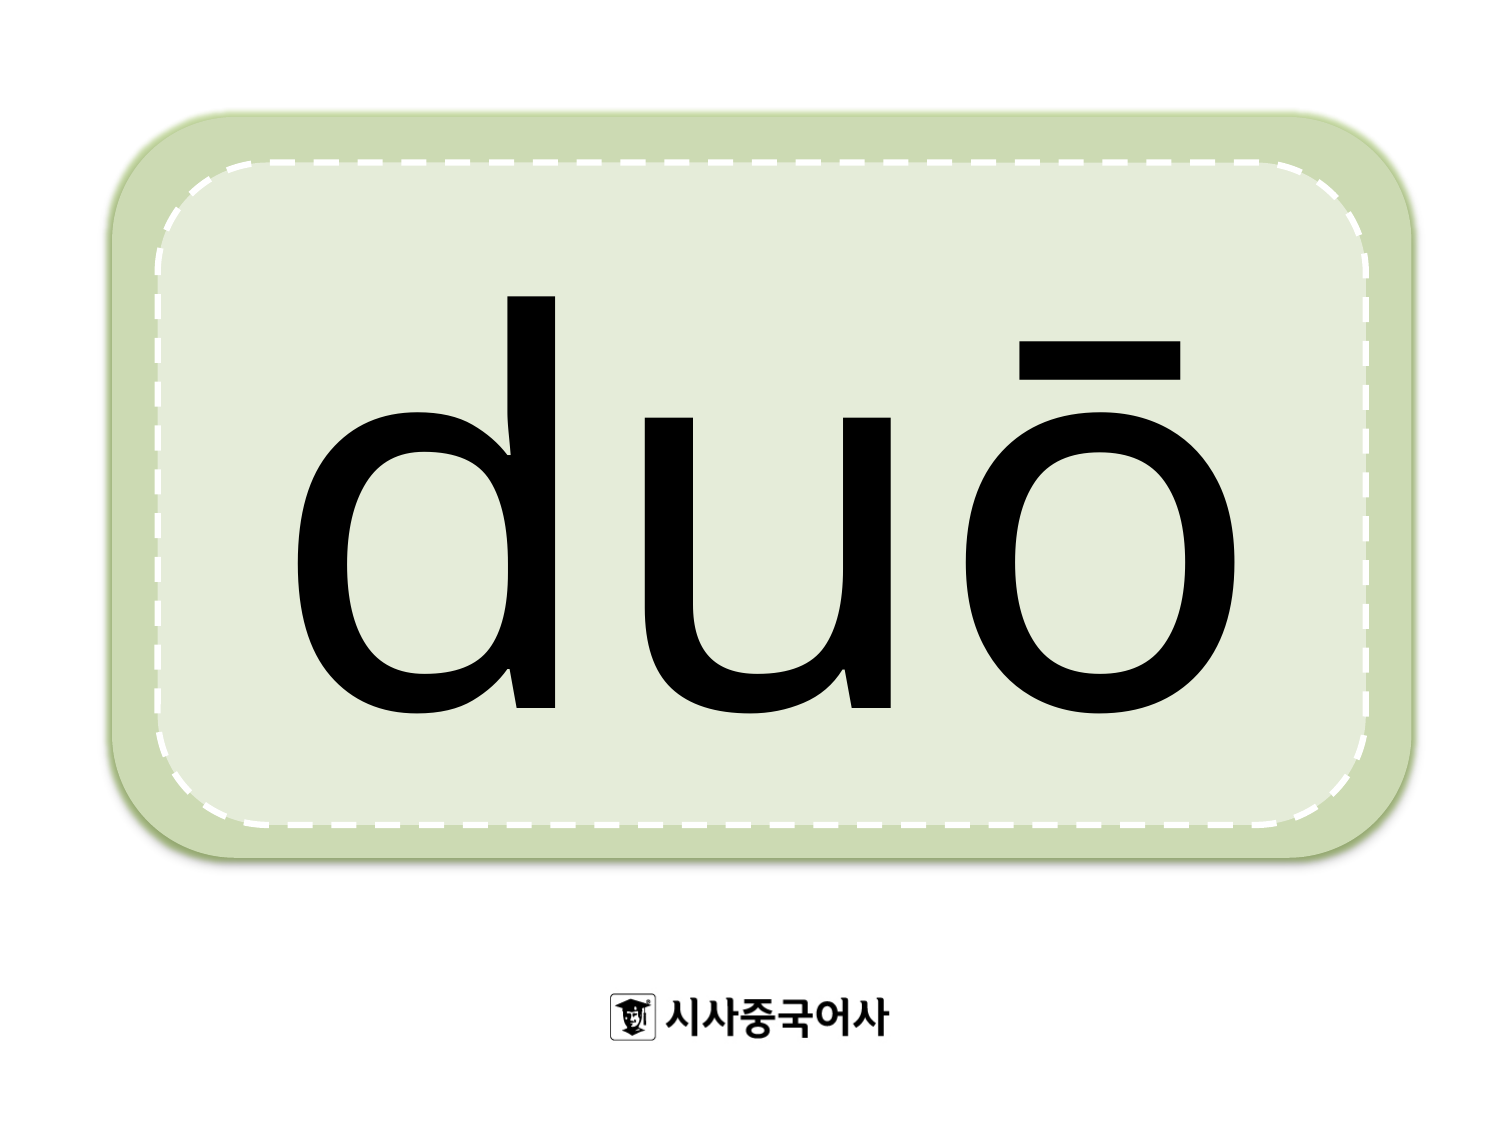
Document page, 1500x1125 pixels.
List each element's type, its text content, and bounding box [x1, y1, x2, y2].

picture [602, 987, 898, 1047]
text_box duō [162, 160, 1371, 824]
